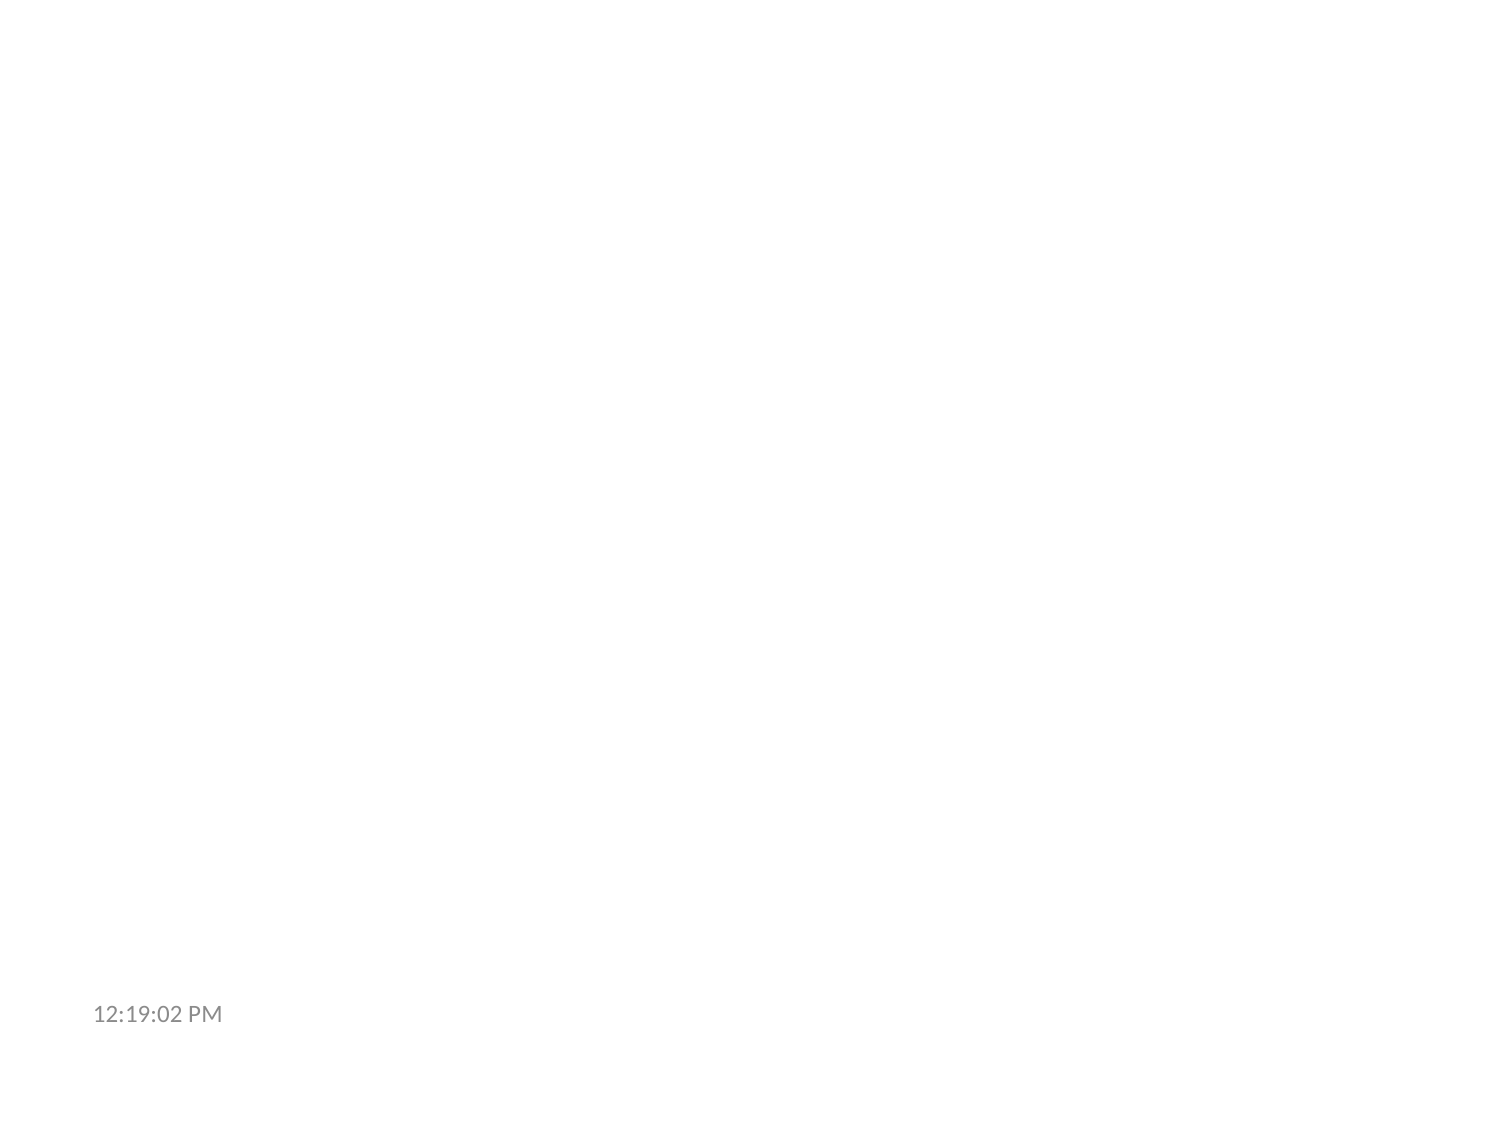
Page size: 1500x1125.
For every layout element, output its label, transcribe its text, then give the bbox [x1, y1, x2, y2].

text_box 3:35:09 PM [77, 982, 428, 1043]
